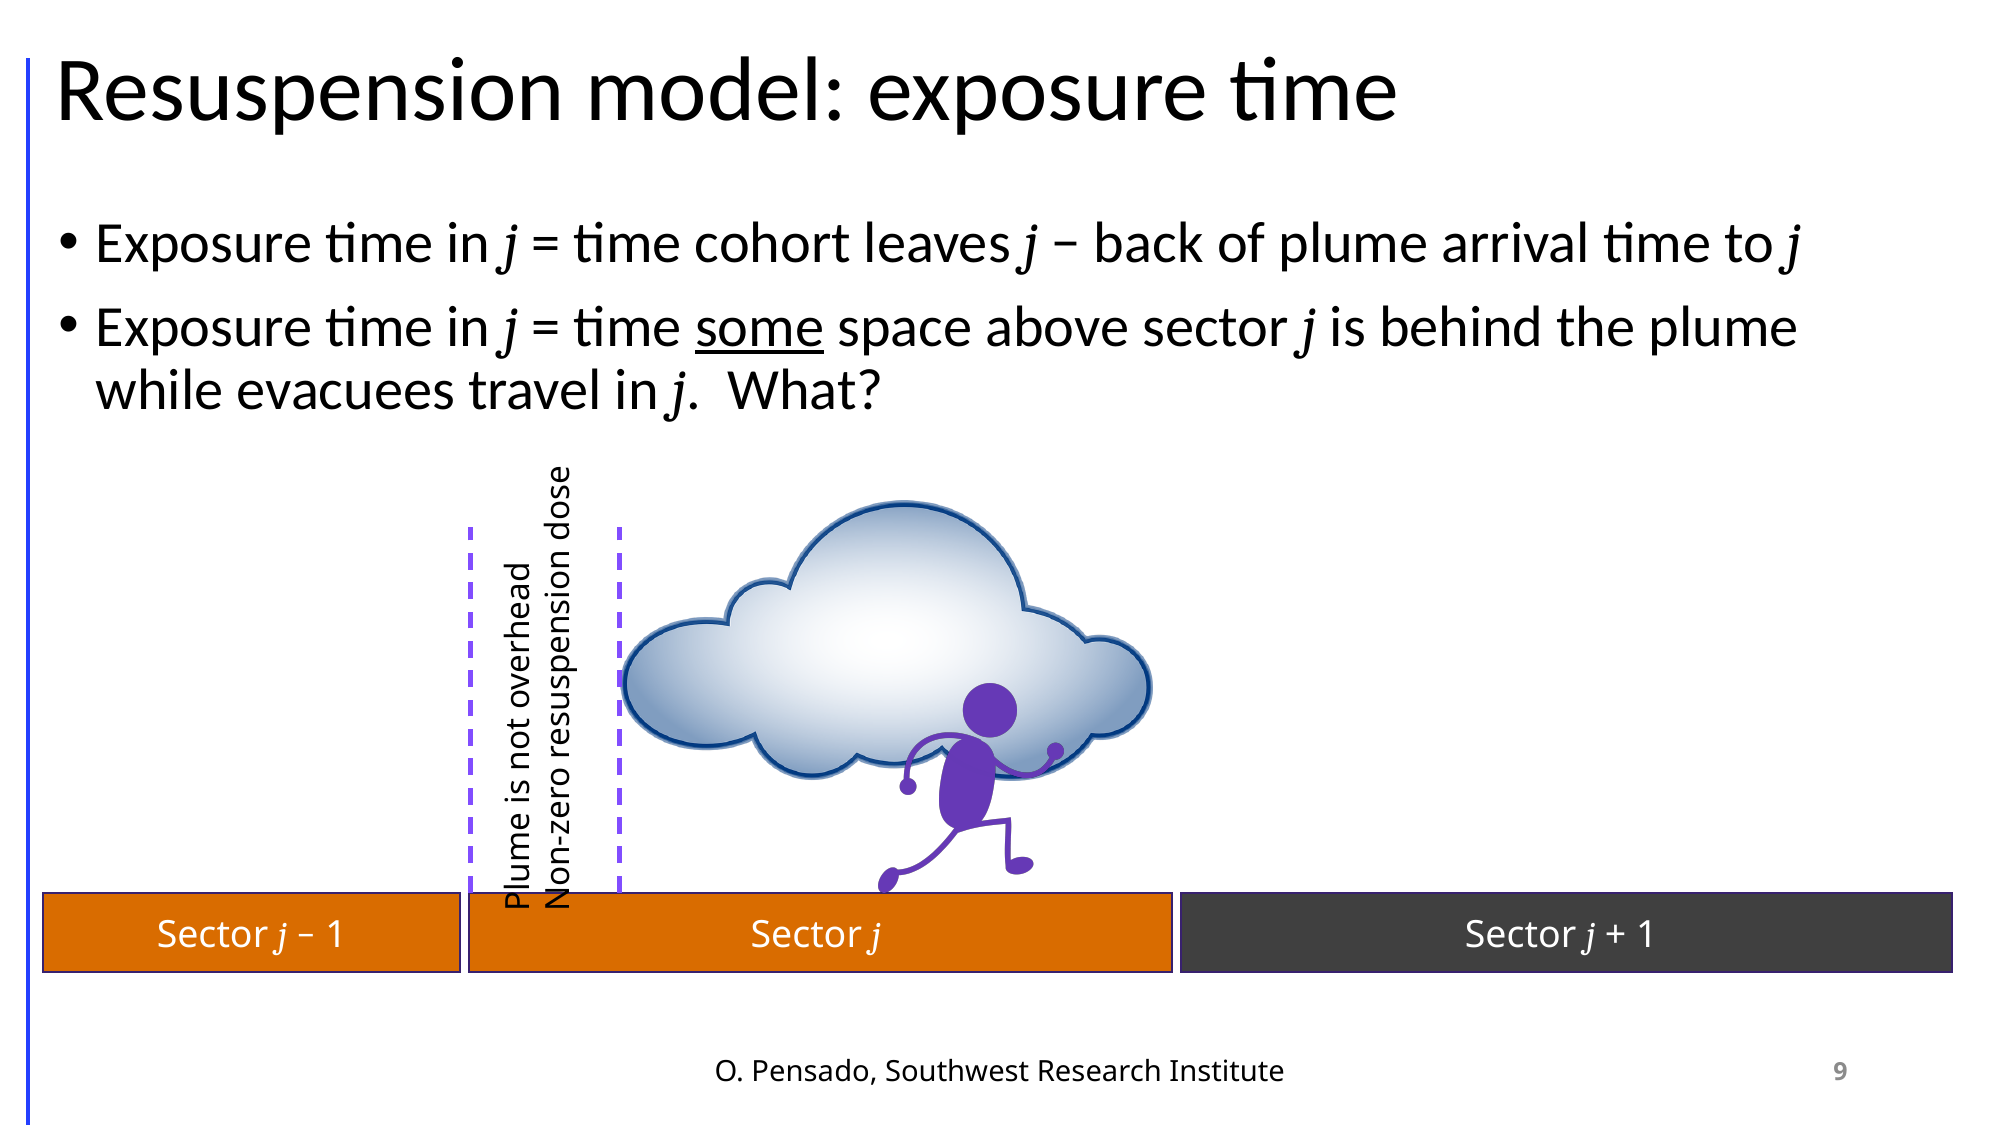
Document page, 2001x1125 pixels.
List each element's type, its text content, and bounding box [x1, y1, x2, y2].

list Exposure time in j = time cohort leaves j − back of plume arrival time to j Exposure time in j = time some space above sector j is behind the plume while evacuees travel in j. What? [43, 204, 1952, 527]
slide_number 9 [1412, 1042, 1863, 1103]
title Resuspension model: exposure time [40, 5, 1952, 176]
picture [620, 500, 1153, 893]
text_box Sector j − 1 [42, 892, 461, 973]
text_box Plume is not overhead Non-zero resuspension dose [488, 451, 583, 927]
text_box Sector j + 1 [1180, 892, 1953, 973]
footer O. Pensado, Southwest Research Institute [662, 1042, 1338, 1103]
text_box Sector j [468, 892, 1173, 973]
